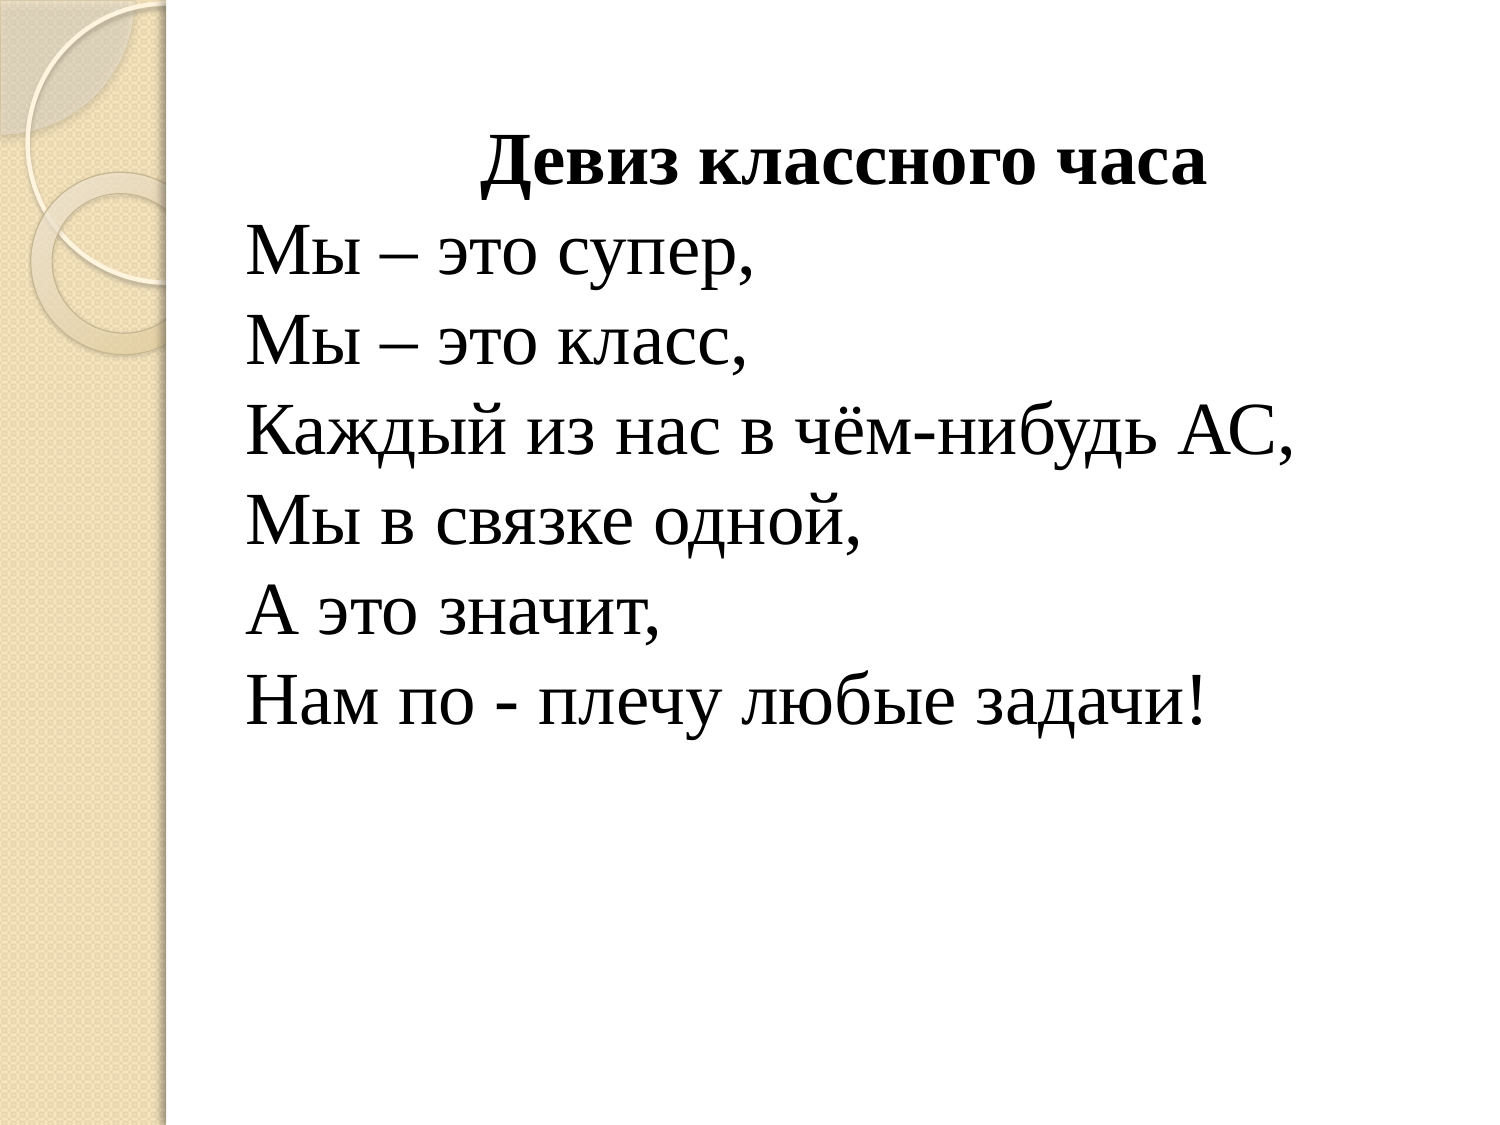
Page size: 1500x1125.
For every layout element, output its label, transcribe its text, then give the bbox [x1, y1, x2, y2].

text_box Девиз классного часа Мы – это супер, Мы – это класс, Каждый из нас в чём-нибудь АС, Мы в связке одной, А это значит, Нам по - плечу любые задачи! [230, 101, 1459, 747]
